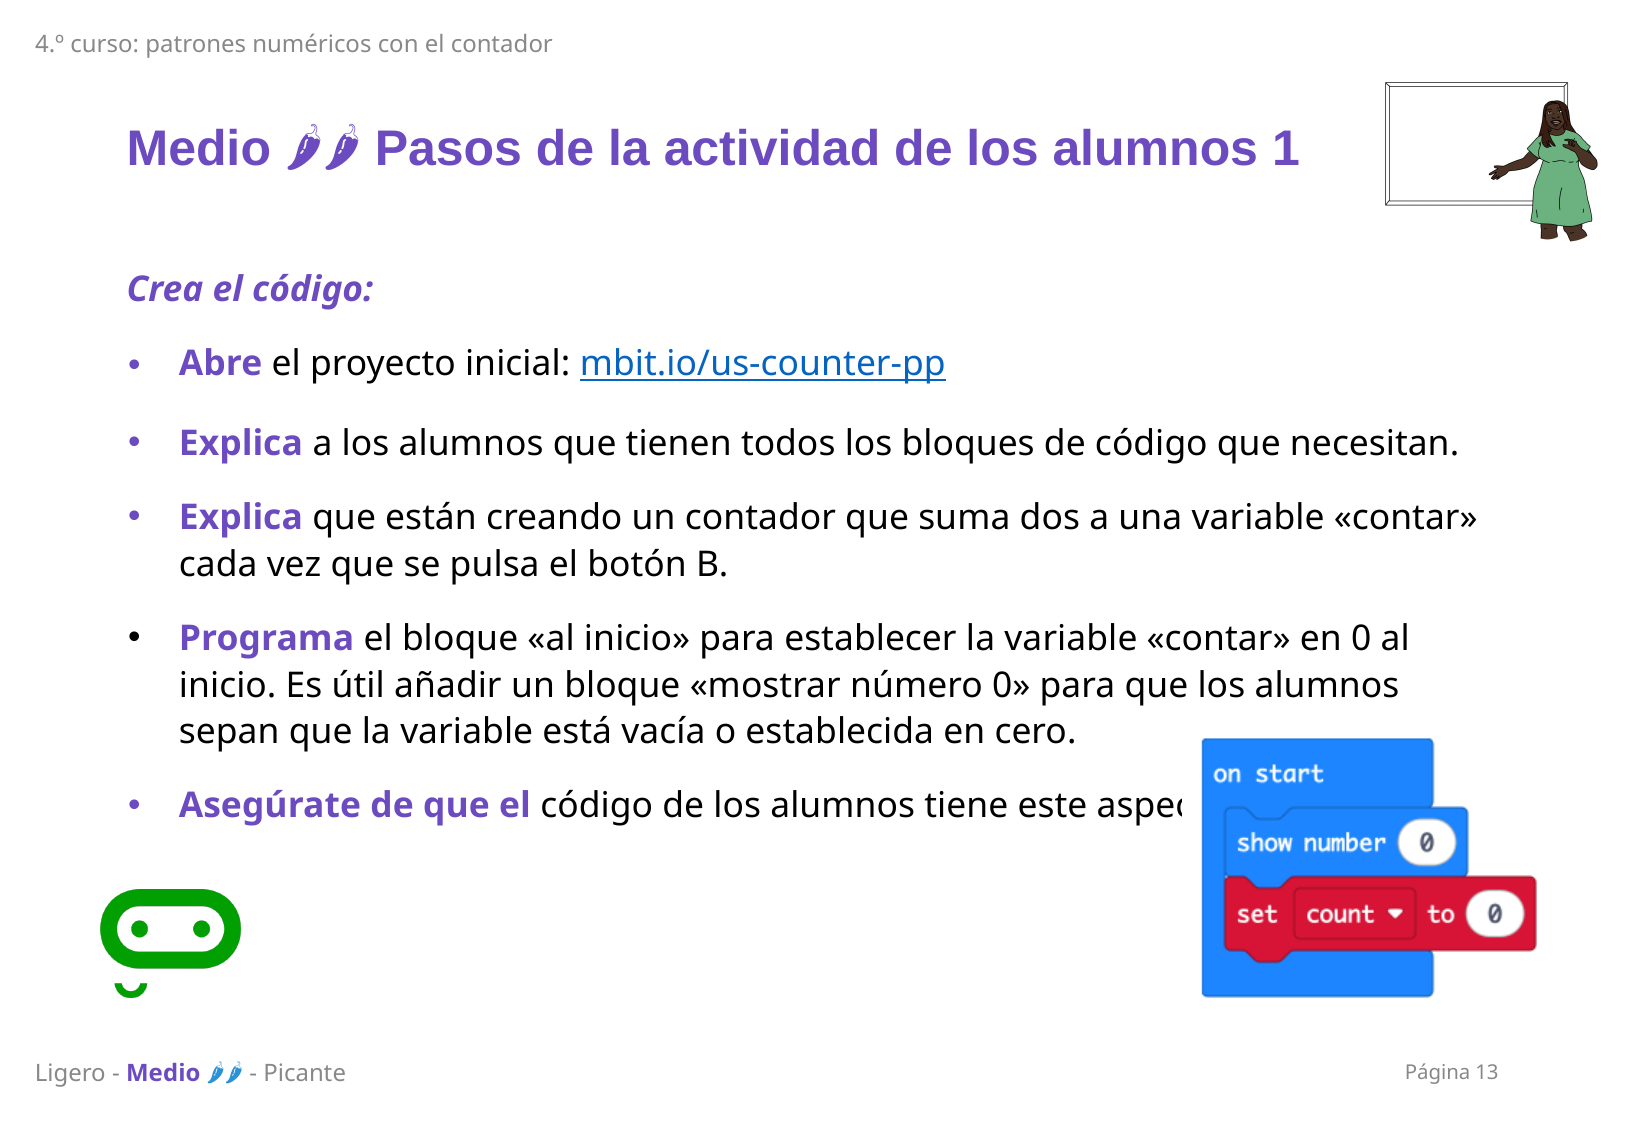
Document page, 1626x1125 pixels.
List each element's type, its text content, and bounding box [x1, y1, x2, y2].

picture [1370, 62, 1606, 258]
title Medio 🌶️🌶️ Pasos de la actividad de los alumnos 1 [111, 74, 1365, 225]
picture [1182, 730, 1560, 1012]
list Crea el código: Abre el proyecto inicial: mbit.io/us-counter-pp Explica a los alumnos que tienen todos los bloques de código que necesitan. Explica que están creando un contador que suma dos a una variable «contar» cada vez que se pulsa el botón B. Programa el bloque «al inicio» para establecer la variable «contar» en 0 al inicio. Es útil añadir un bloque «mostrar número 0» para que los alumnos sepan que la variable está vacía o establecida en cero. Asegúrate de que el código de los alumnos tiene este aspecto: [111, 253, 1514, 1011]
text_box Ligero - Medio 🌶️🌶️ - Picante [19, 1042, 623, 1103]
picture [99, 888, 241, 998]
slide_number Página 13 [1147, 1042, 1514, 1103]
